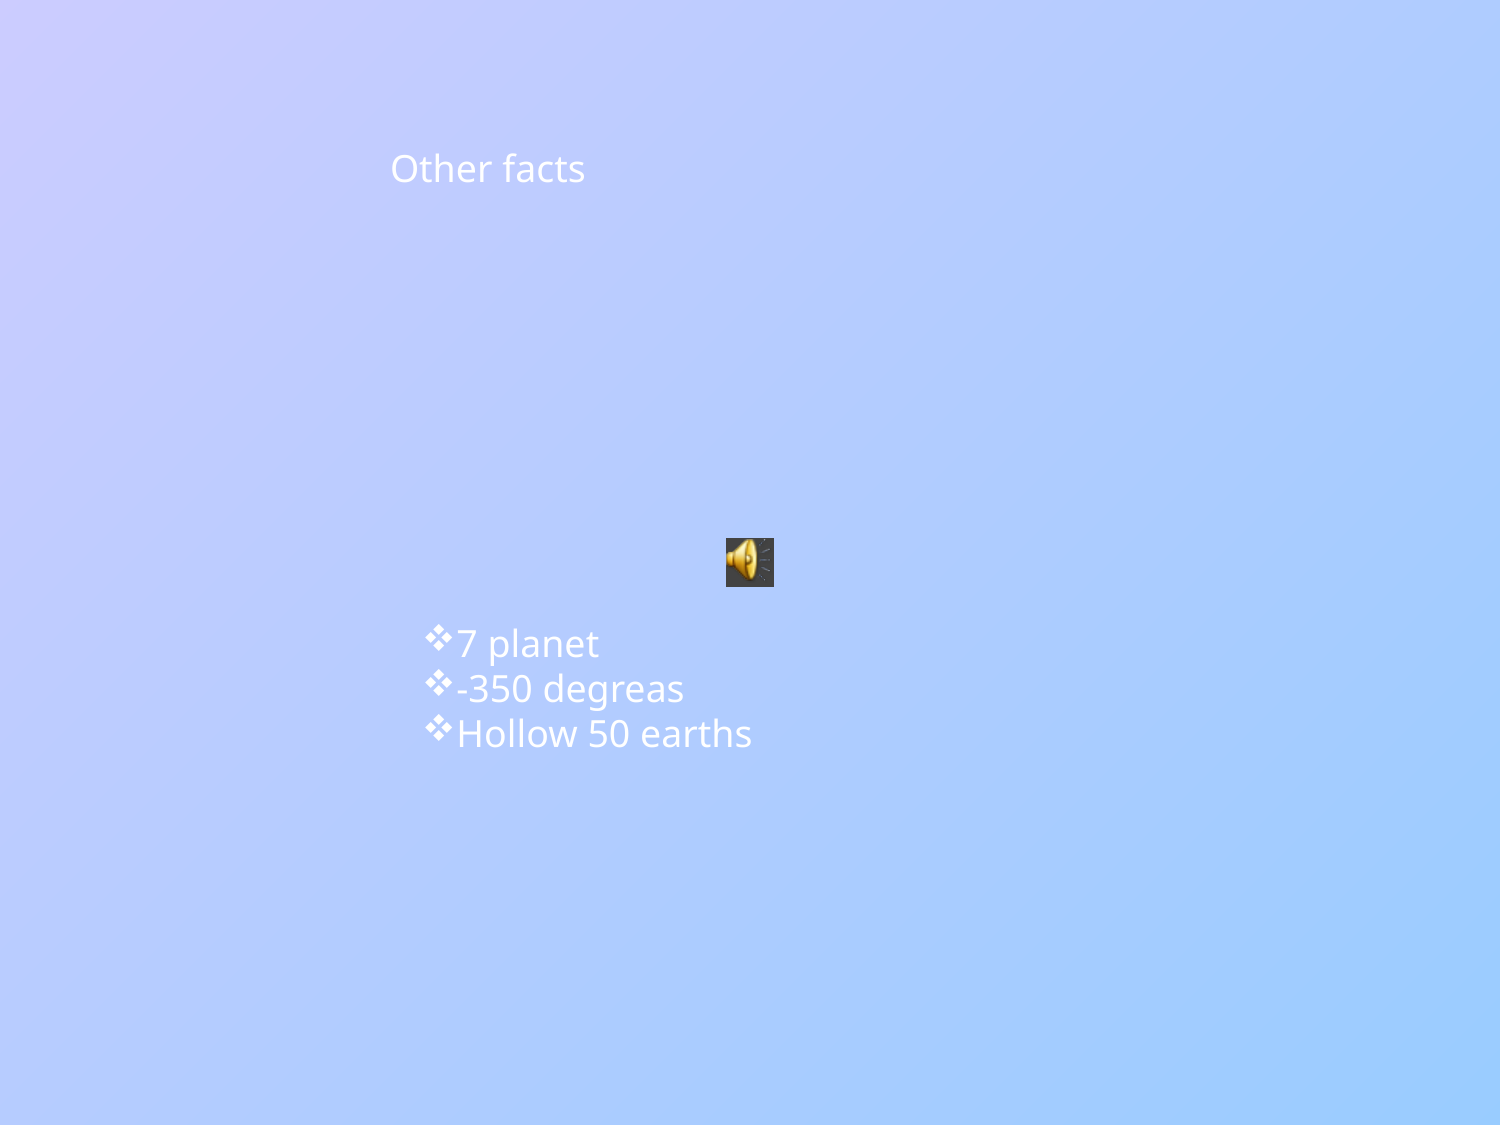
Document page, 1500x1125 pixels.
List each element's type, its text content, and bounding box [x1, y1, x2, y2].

text_box 7 planet -350 degreas Hollow 50 earths [407, 612, 768, 763]
picture [724, 537, 776, 588]
text_box Other facts [375, 137, 601, 198]
